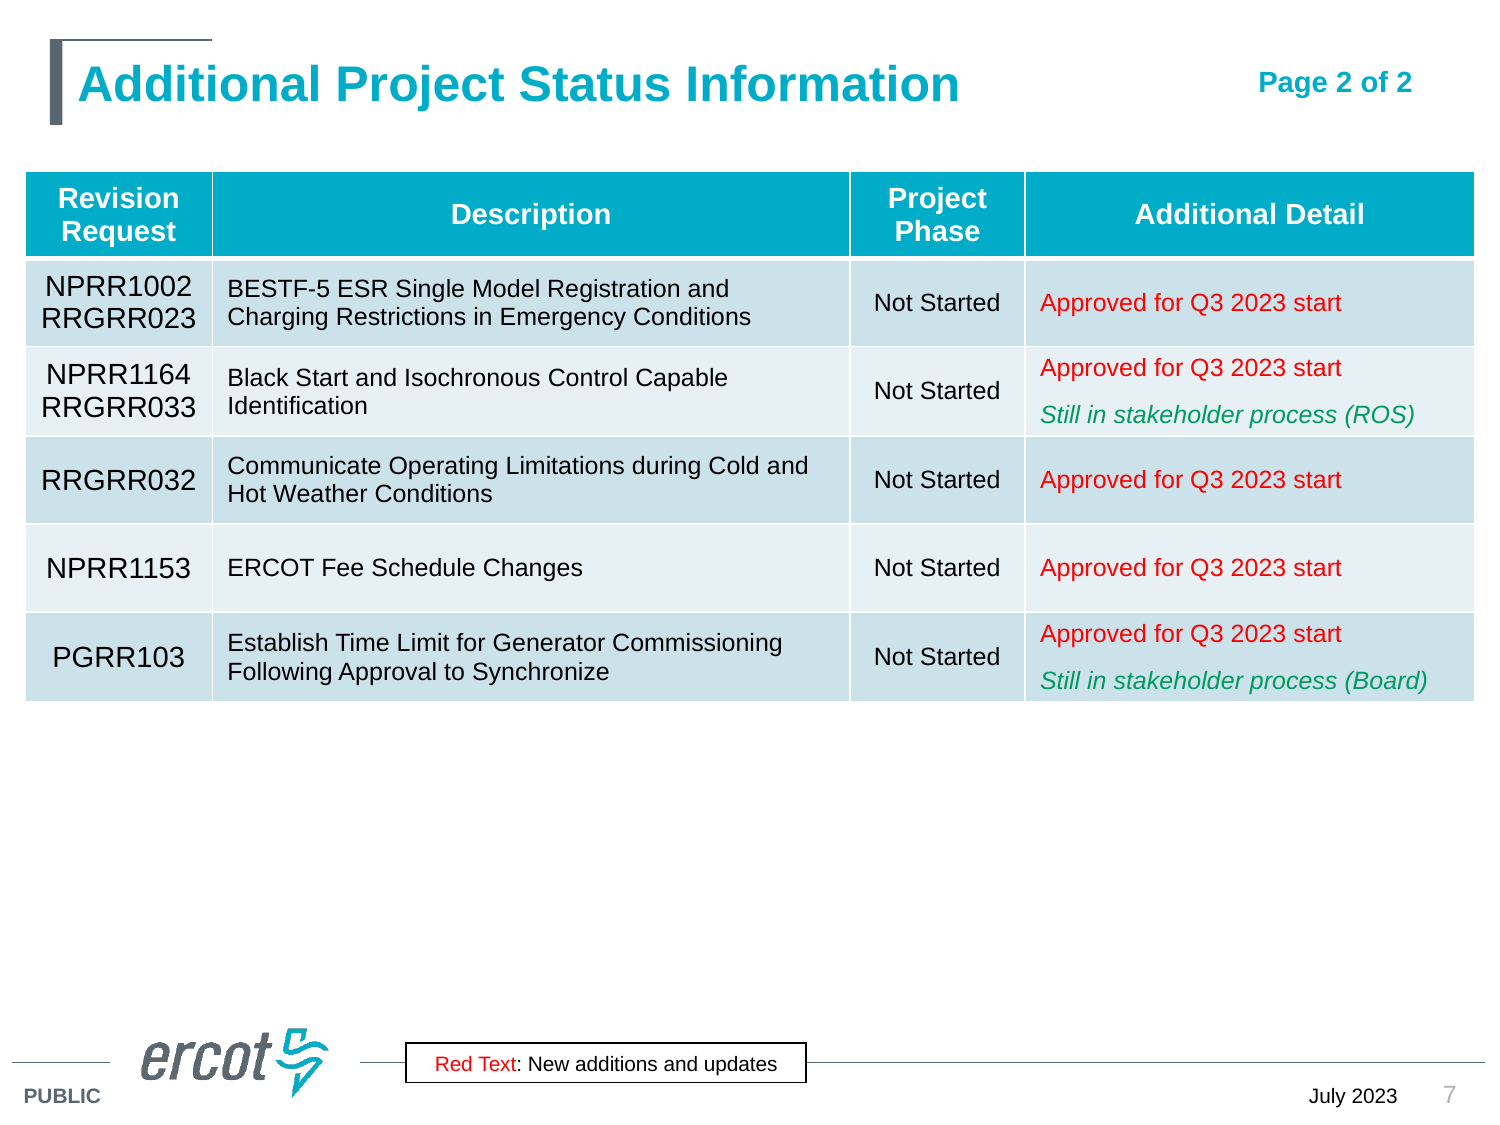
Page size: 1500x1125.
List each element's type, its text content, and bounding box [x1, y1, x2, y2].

table_cell ERCOT Fee Schedule Changes [213, 525, 849, 611]
table_cell Approved for Q3 2023 start [1026, 437, 1474, 523]
table_cell PGRR103 [26, 613, 212, 701]
table_cell NPRR1002 RRGRR023 [26, 261, 212, 346]
picture [137, 1024, 332, 1100]
table_header Project Phase [851, 172, 1024, 256]
table_cell Approved for Q3 2023 start [1026, 525, 1474, 611]
table_cell Not Started [851, 261, 1024, 346]
table_cell Communicate Operating Limitations during Cold and Hot Weather Conditions [213, 437, 849, 523]
table_cell Establish Time Limit for Generator Commissioning Following Approval to Synchronize [213, 613, 849, 701]
table_cell Approved for Q3 2023 start Still in stakeholder process (ROS) [1026, 347, 1474, 435]
table_cell Black Start and Isochronous Control Capable Identification [213, 347, 849, 435]
title Additional Project Status Information [62, 44, 1000, 130]
slide_number 7 [1412, 1076, 1488, 1112]
table_cell Not Started [851, 525, 1024, 611]
table_header Description [213, 172, 849, 256]
table_cell RRGRR032 [26, 437, 212, 523]
table_cell Not Started [851, 613, 1024, 701]
table_cell Not Started [851, 437, 1024, 523]
table_cell Not Started [851, 347, 1024, 435]
table_cell NPRR1164 RRGRR033 [26, 347, 212, 435]
table_header Revision Request [26, 172, 212, 256]
text_box Red Text: New additions and updates [406, 1042, 807, 1083]
table_header Additional Detail [1026, 172, 1474, 256]
table_cell Approved for Q3 2023 start Still in stakeholder process (Board) [1026, 613, 1474, 701]
table_cell NPRR1153 [26, 525, 212, 611]
table_cell Approved for Q3 2023 start [1026, 261, 1474, 346]
table_cell BESTF-5 ESR Single Model Registration and Charging Restrictions in Emergency Conditions [213, 261, 849, 346]
text_box Page 2 of 2 [1243, 55, 1453, 110]
